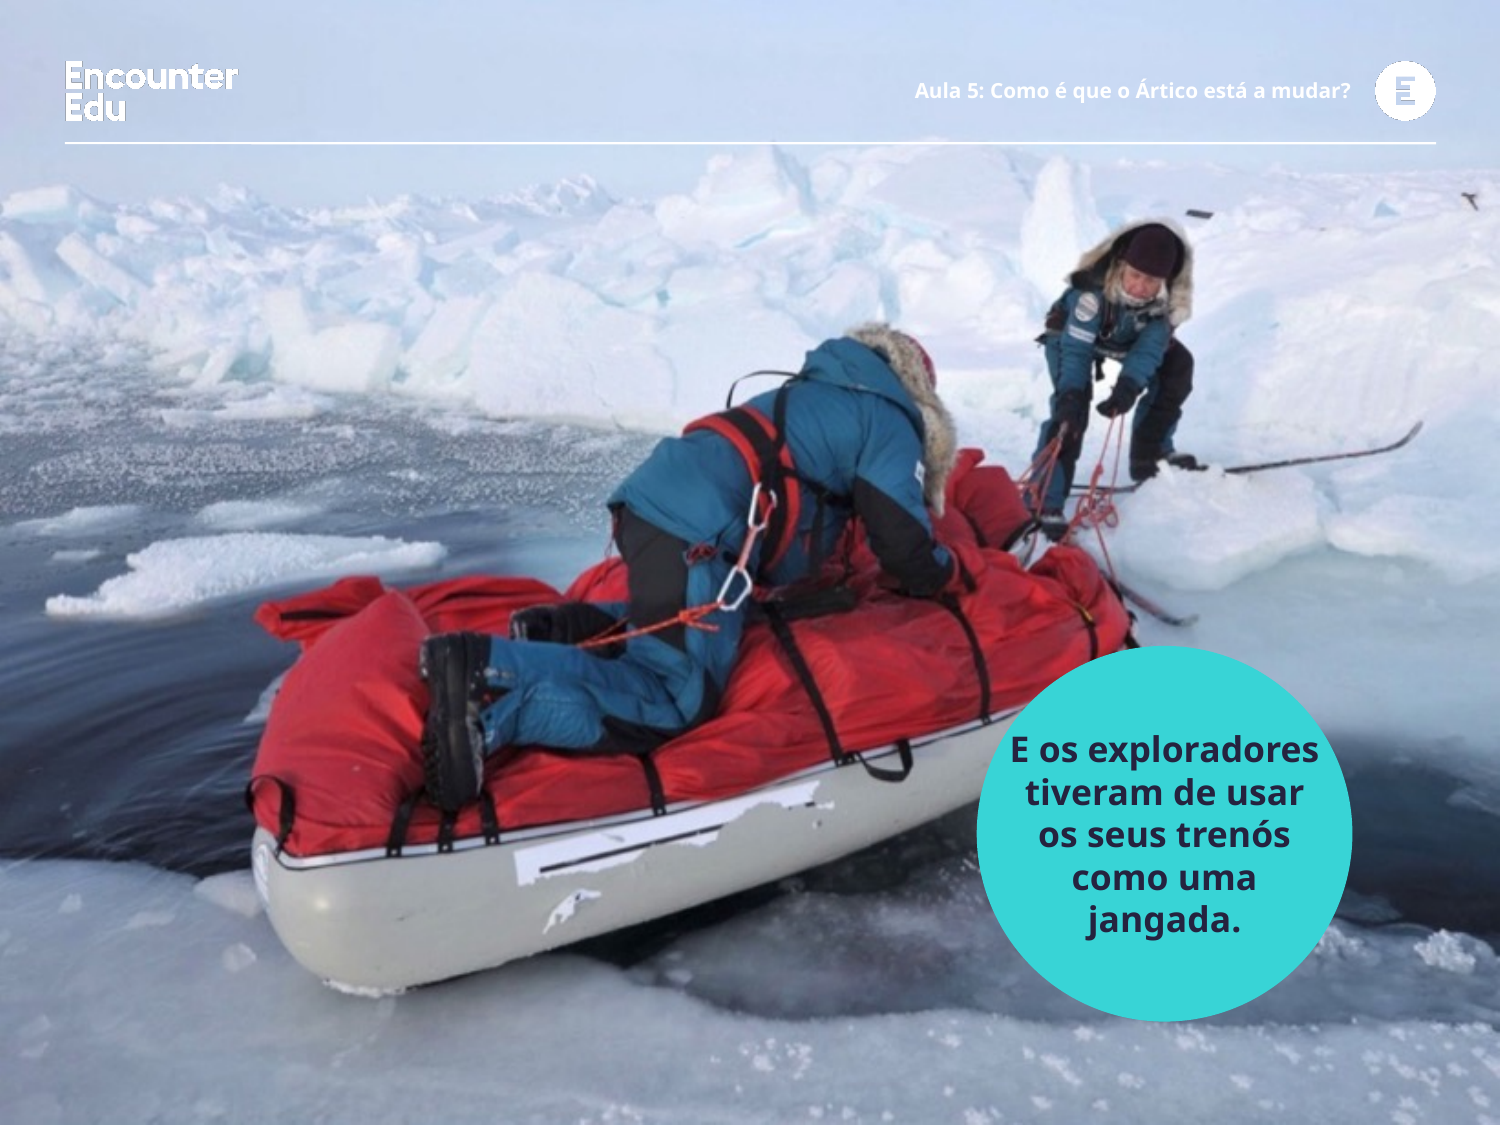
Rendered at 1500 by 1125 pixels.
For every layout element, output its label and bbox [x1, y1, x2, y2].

text_box [976, 645, 1353, 1022]
picture [0, 0, 1500, 1125]
